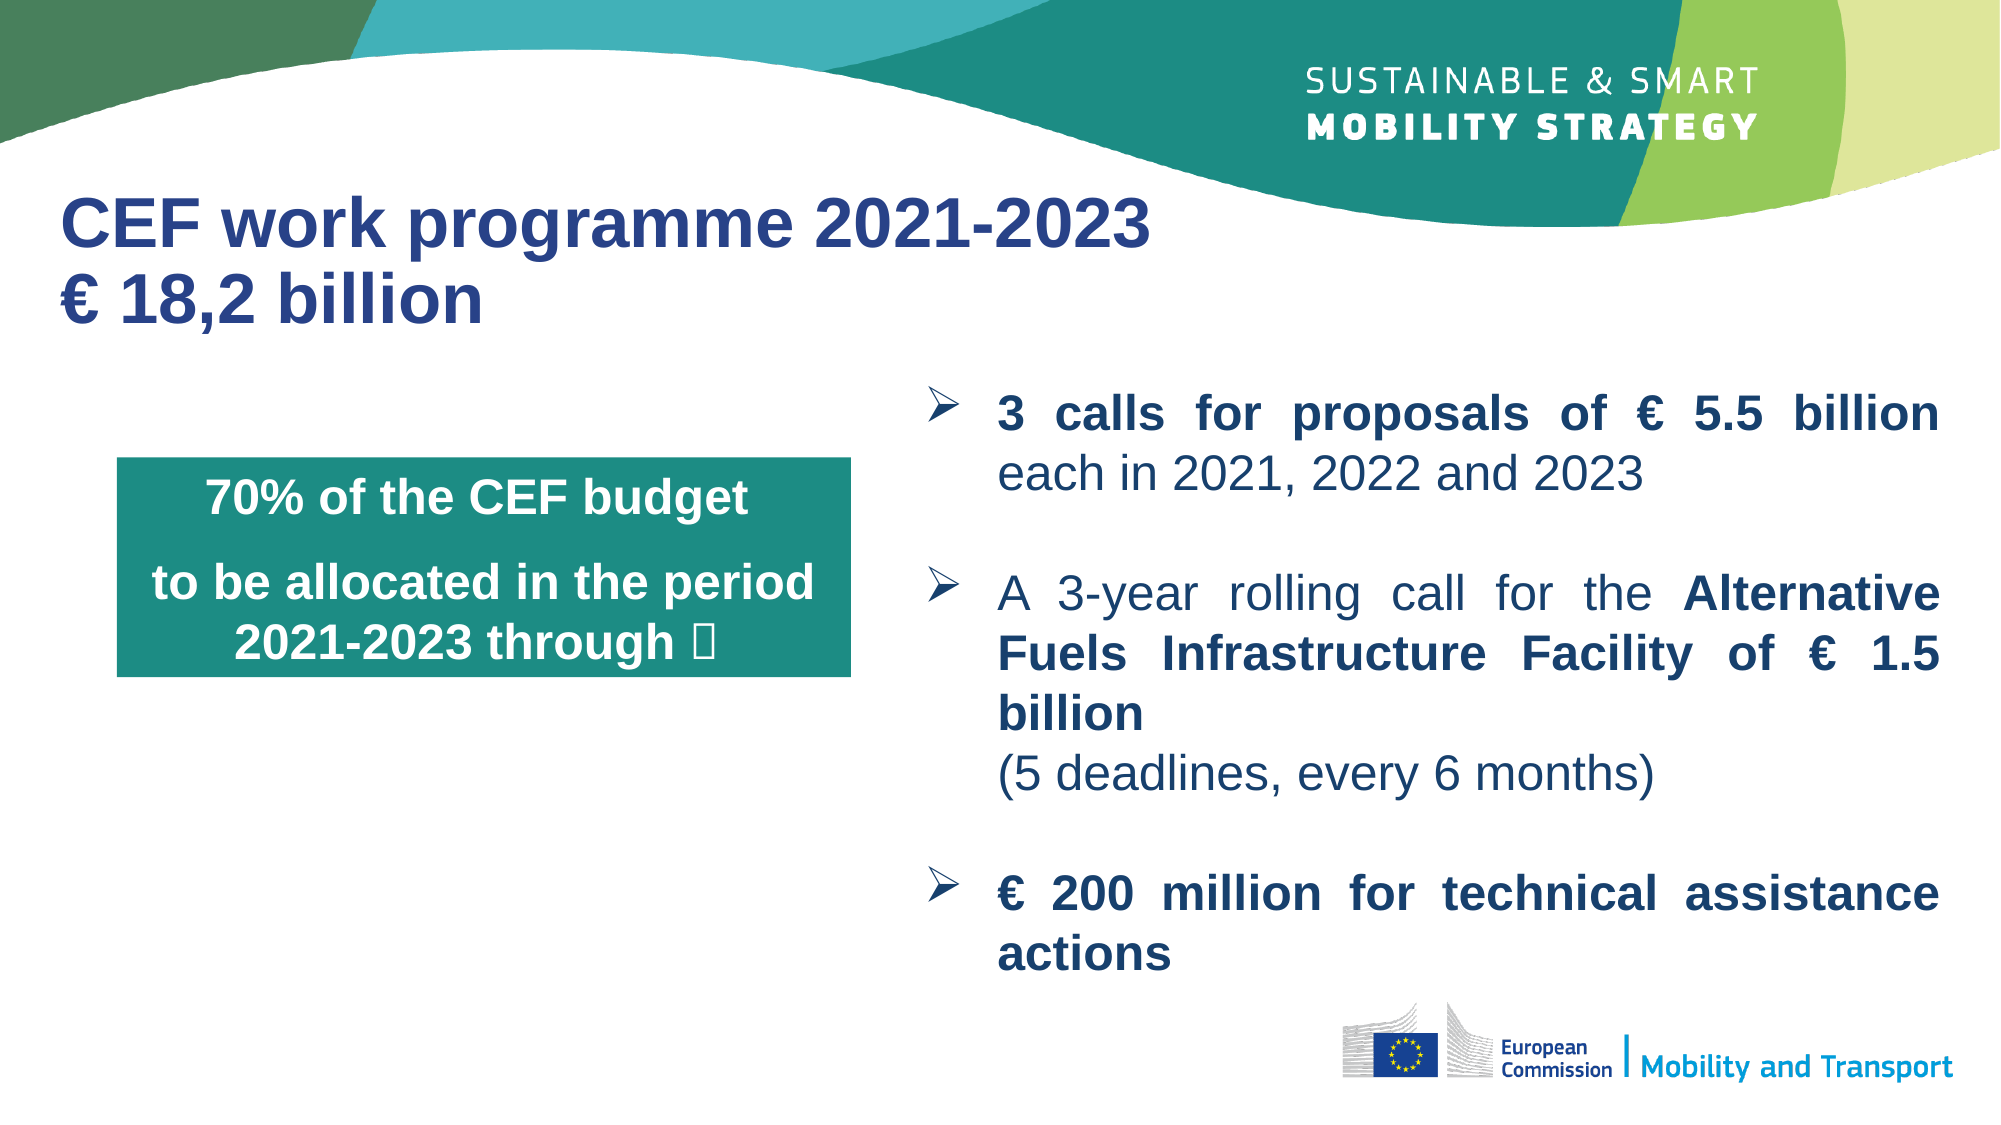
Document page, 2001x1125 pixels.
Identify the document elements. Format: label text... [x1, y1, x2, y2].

text_box 70% of the CEF budget to be allocated in the period 2021-2023 through  [116, 457, 851, 678]
text_box 3 calls for proposals of € 5.5 billion each in 2021, 2022 and 2023 A 3-year rolling call for the Alternative Fuels Infrastructure Facility of € 1.5 billion (5 deadlines, every 6 months) € 200 million for technical assistance actions [909, 313, 1956, 988]
title CEF work programme 2021-2023 € 18,2 billion [45, 169, 1181, 356]
picture [0, 0, 2000, 227]
picture [1901, 1065, 1907, 1073]
picture [1342, 1002, 1953, 1083]
